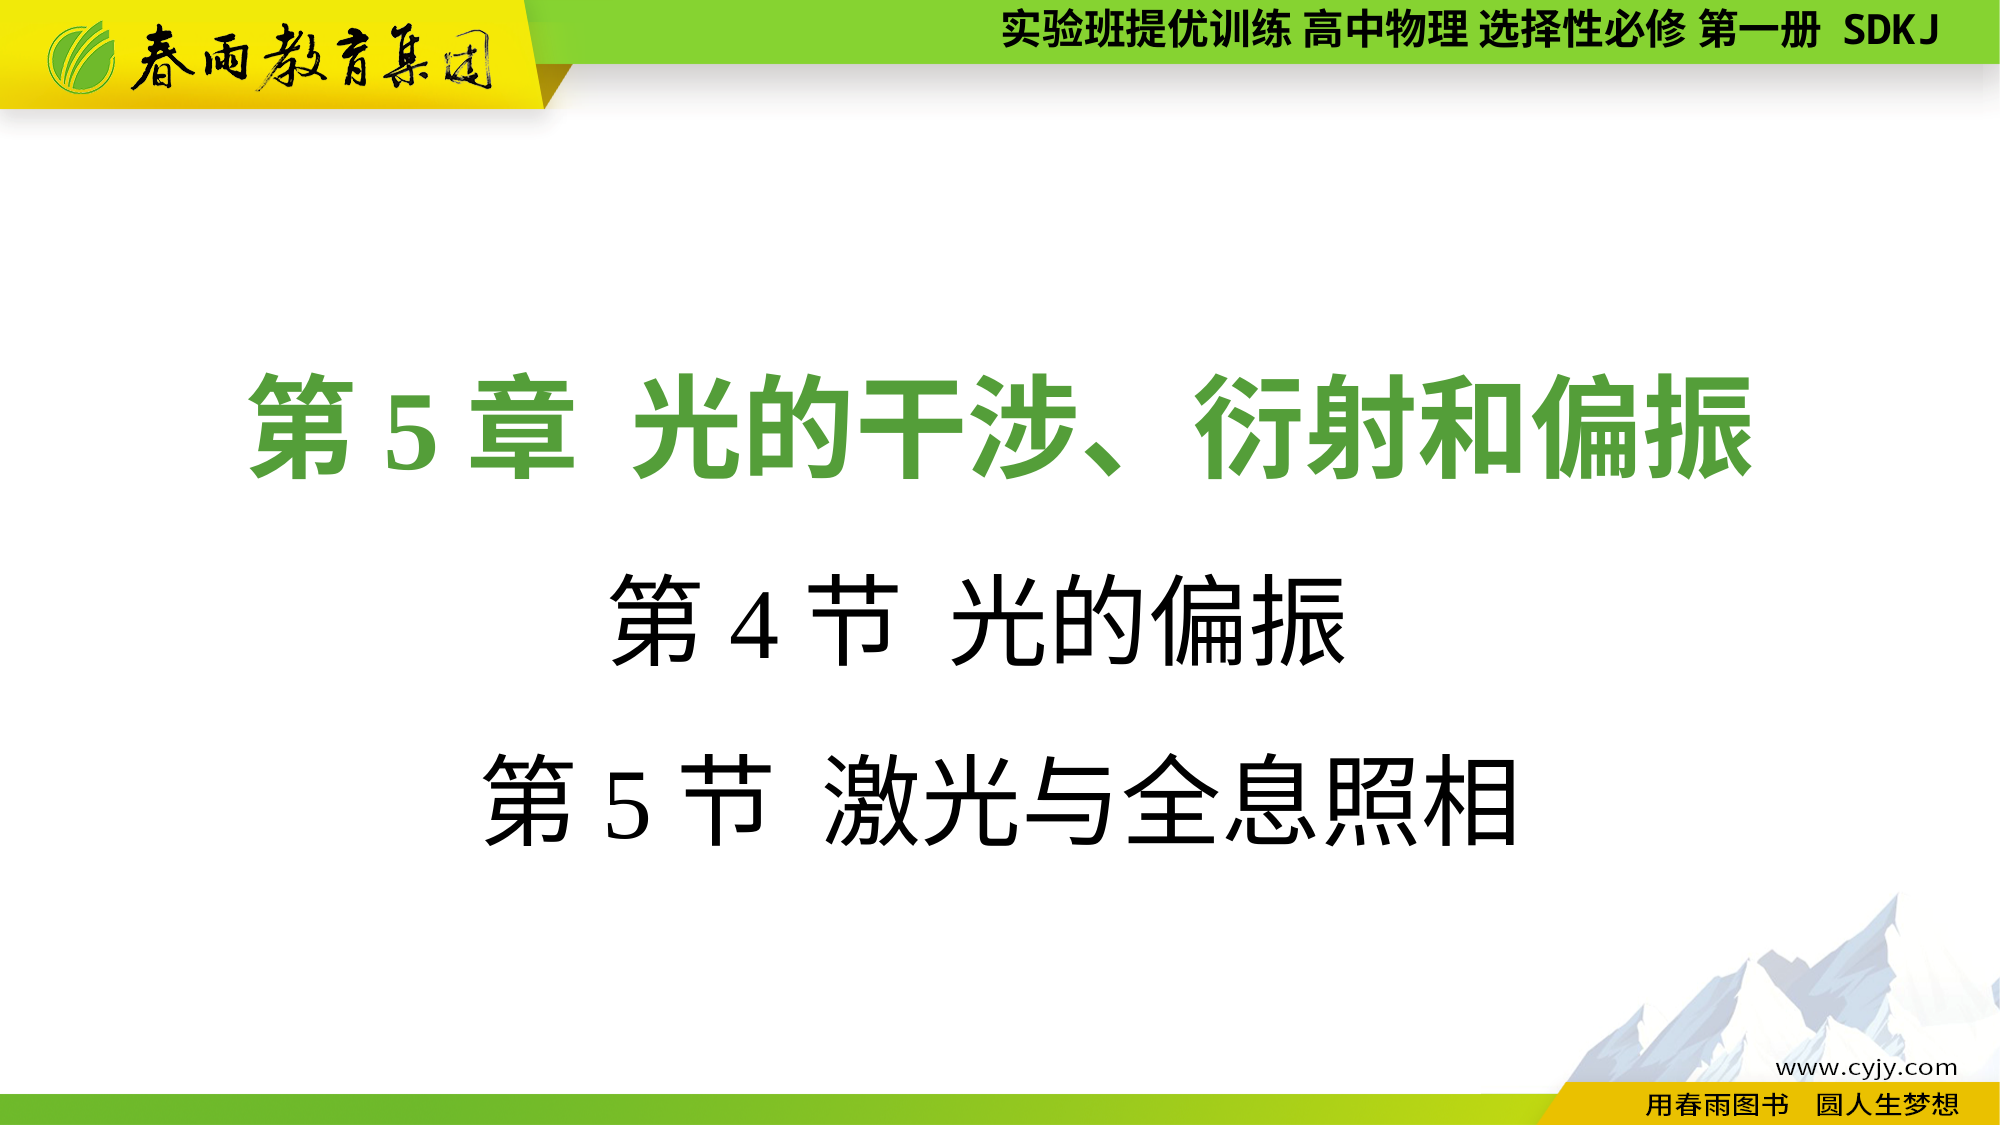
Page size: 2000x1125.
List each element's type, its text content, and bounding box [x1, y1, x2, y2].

picture [0, 0, 2000, 282]
text_box 第5章 光的干涉、衍射和偏振 [0, 282, 2000, 491]
picture [0, 867, 2000, 1125]
text_box 第4节 光的偏振 第5节 激光与全息照相 [0, 491, 2000, 867]
